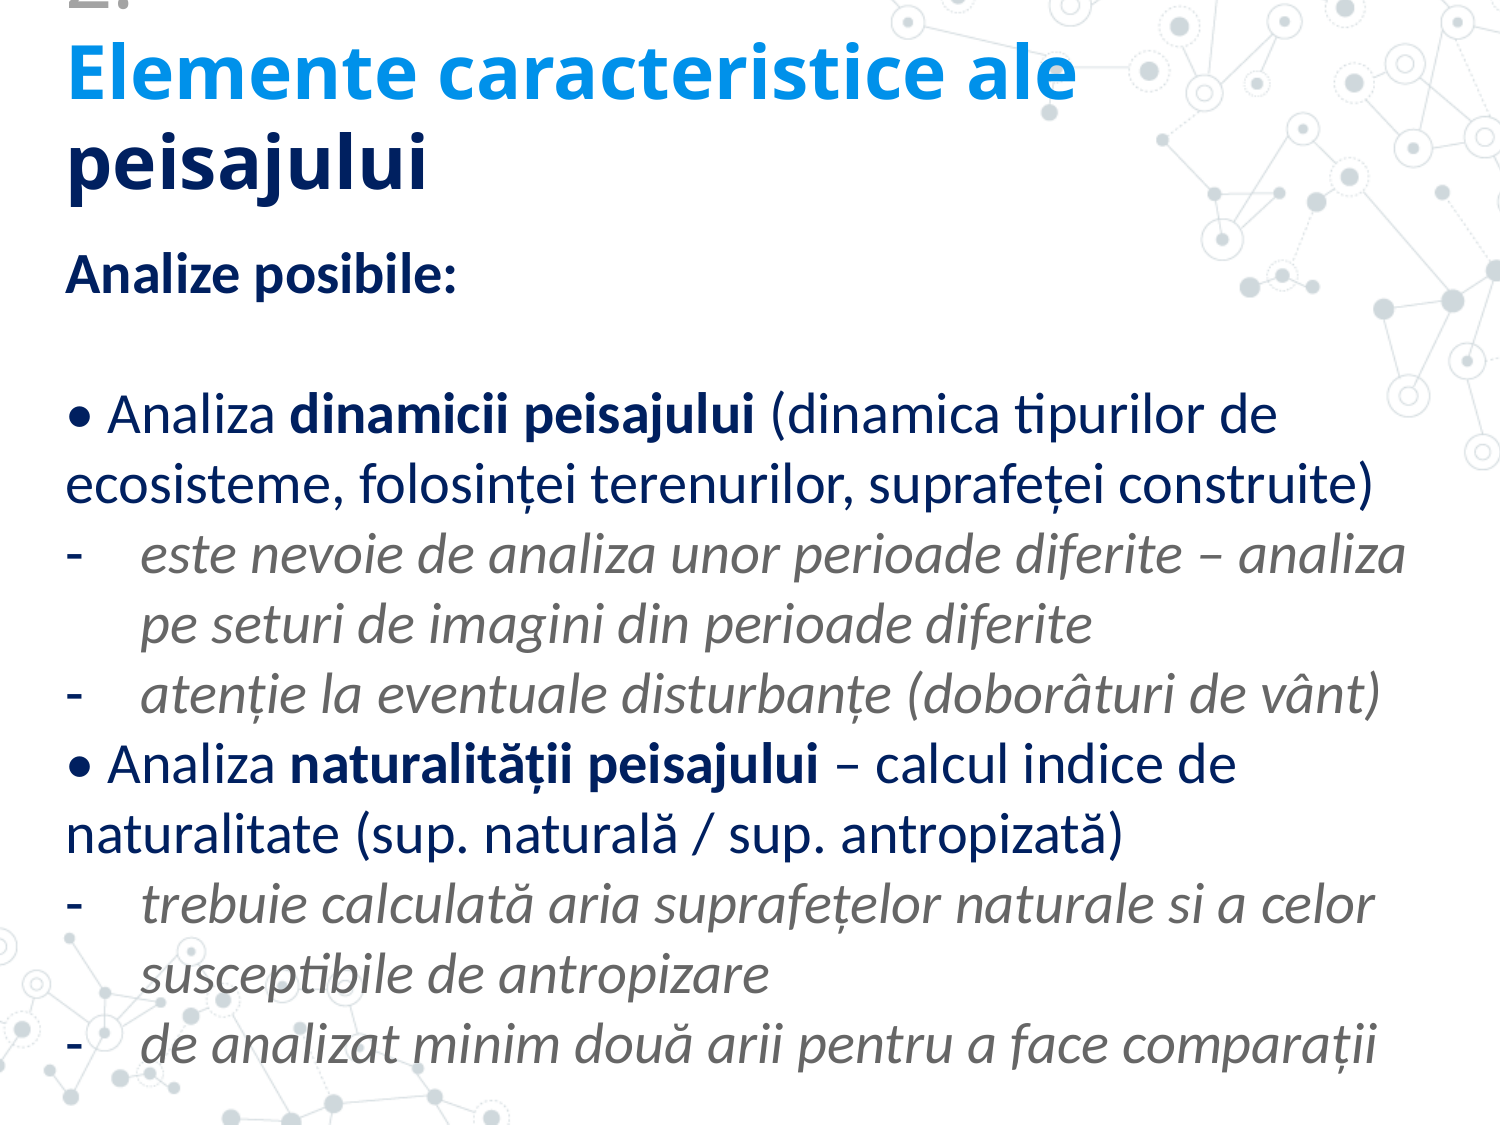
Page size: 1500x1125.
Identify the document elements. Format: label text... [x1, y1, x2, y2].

list Analize posibile: • Analiza dinamicii peisajului (dinamica tipurilor de ecosisteme, folosinței terenurilor, suprafeței construite) este nevoie de analiza unor perioade diferite – analiza pe seturi de imagini din perioade diferite atenție la eventuale disturbanțe (doborâturi de vânt) • Analiza naturalității peisajului – calcul indice de naturalitate (sup. naturală / sup. antropizată) trebuie calculată aria suprafețelor naturale si a celor susceptibile de antropizare de analizat minim două arii pentru a face comparații [50, 219, 1457, 1071]
text_box 2. Elemente caracteristice ale peisajului [50, 66, 1457, 219]
picture [0, 0, 1500, 1125]
